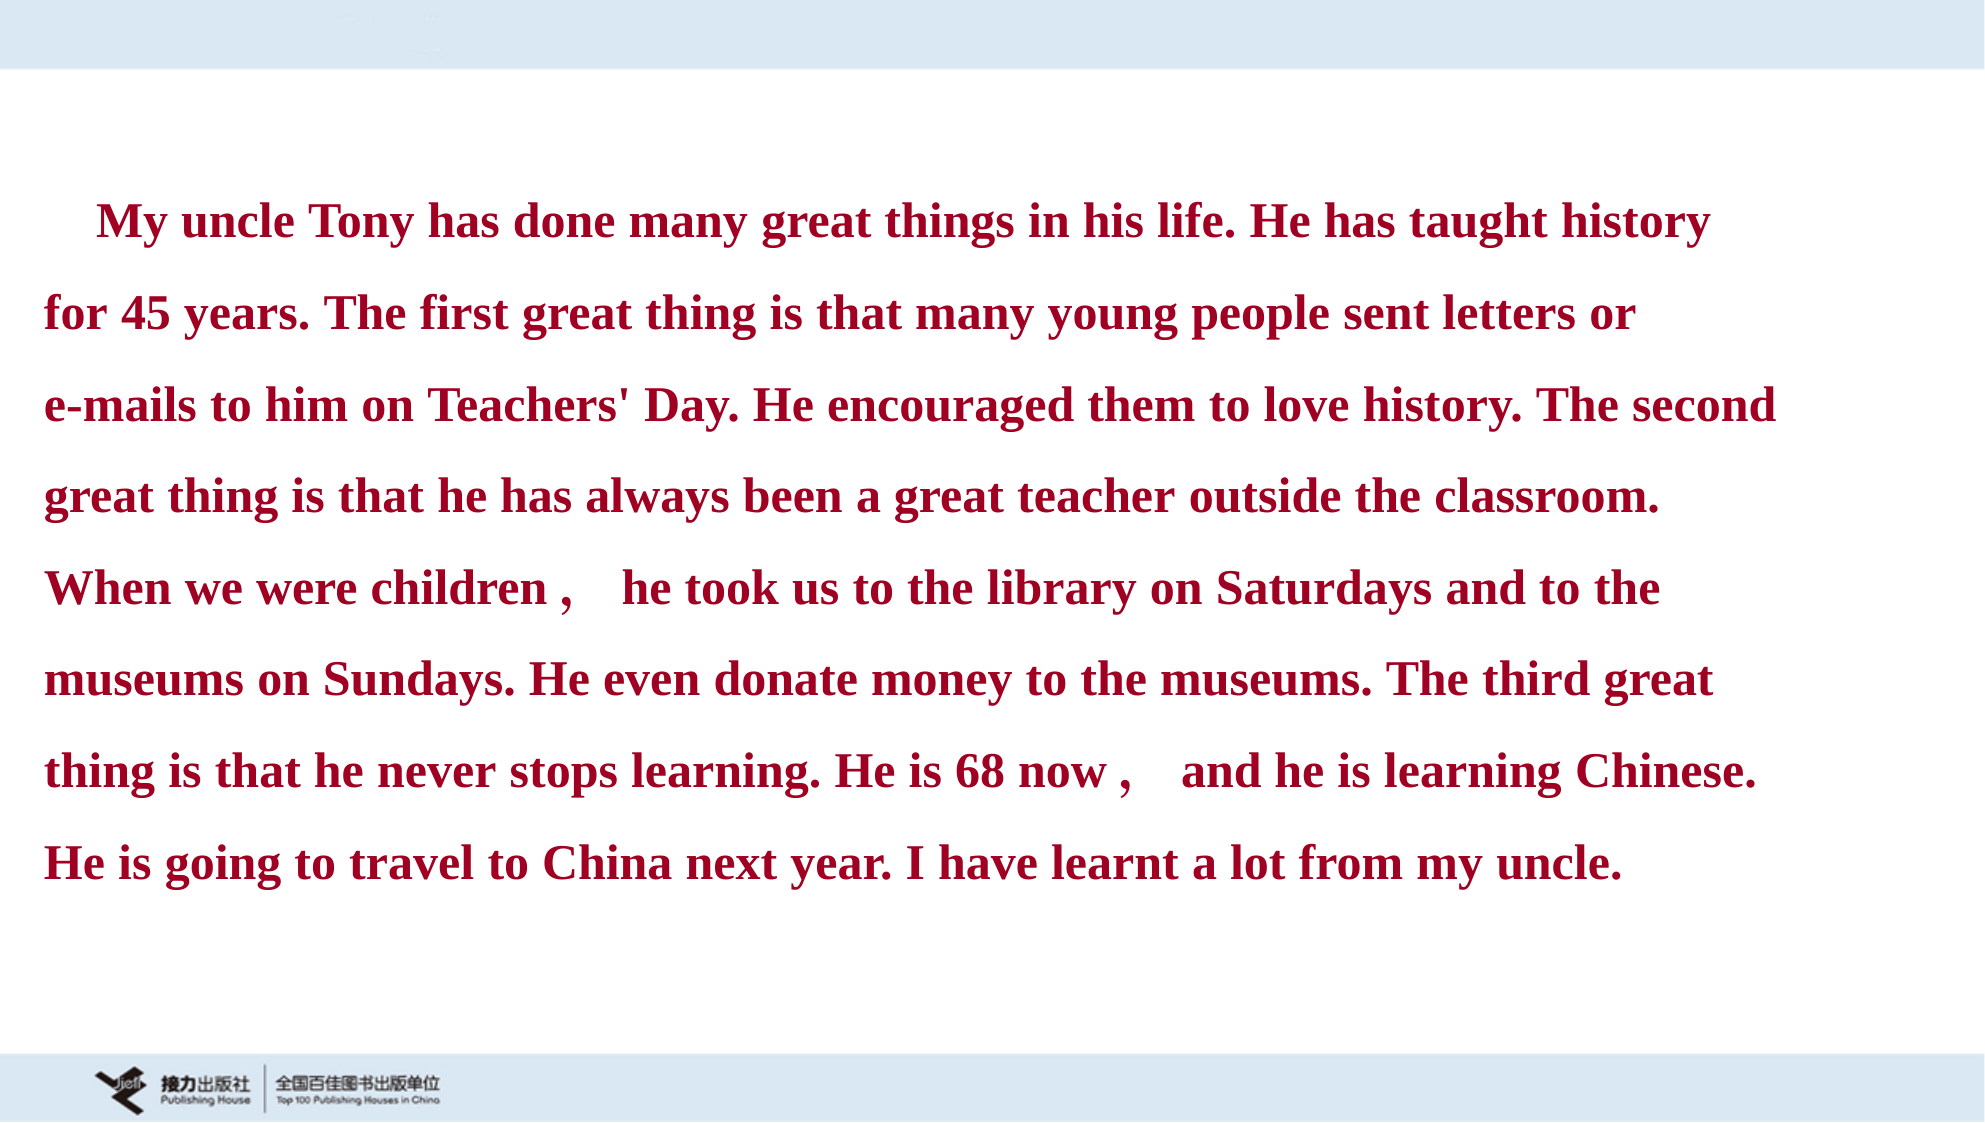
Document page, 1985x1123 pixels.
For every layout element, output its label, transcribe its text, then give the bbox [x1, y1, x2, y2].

text_box My uncle Tony has done many great things in his life. He has taught history for 45 years. The first great thing is that many young people sent letters or e-mails to him on Teachers' Day. He encouraged them to love history. The second great thing is that he has always been a great teacher outside the classroom. When we were children，he took us to the library on Saturdays and to the museums on Sundays. He even donate money to the museums. The third great thing is that he never stops learning. He is 68 now，and he is learning Chinese. He is going to travel to China next year. I have learnt a lot from my uncle. [43, 155, 1929, 981]
picture [0, 0, 1985, 1122]
